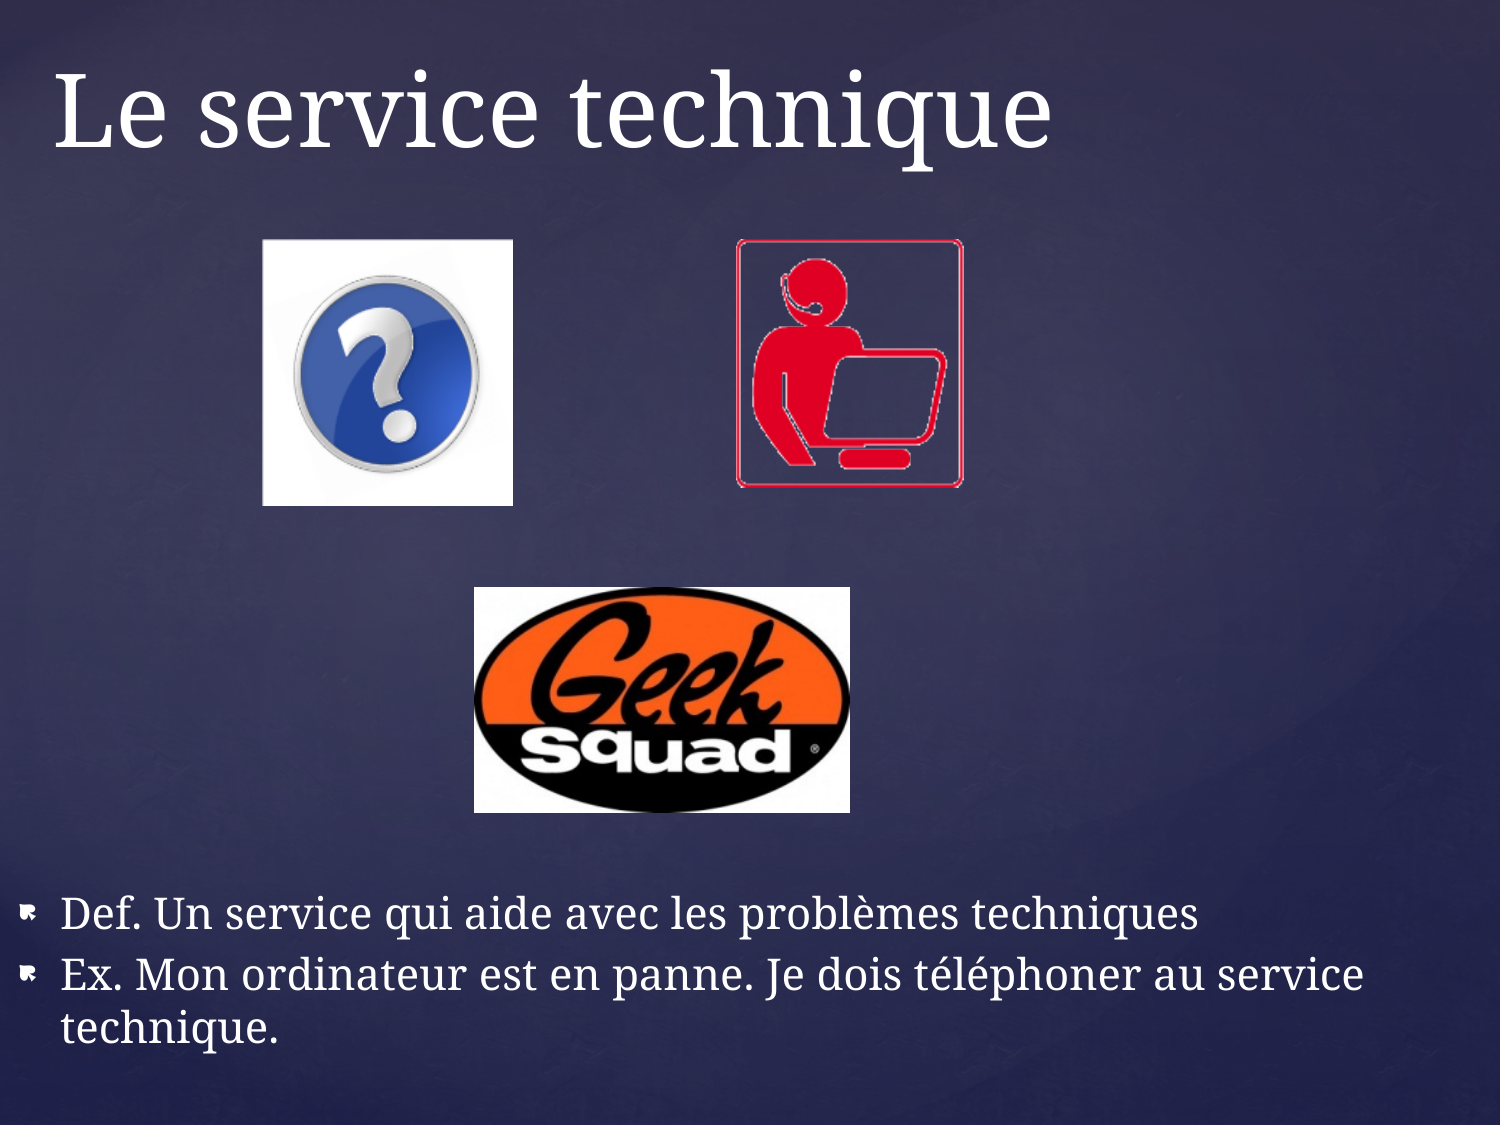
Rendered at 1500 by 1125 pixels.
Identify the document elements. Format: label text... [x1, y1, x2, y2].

picture [735, 238, 965, 488]
picture [474, 586, 851, 813]
title Le service technique [37, 24, 1275, 175]
list Def. Un service qui aide avec les problèmes techniques Ex. Mon ordinateur est en panne. Je dois téléphoner au service technique. [0, 875, 1500, 1063]
picture [261, 238, 513, 507]
